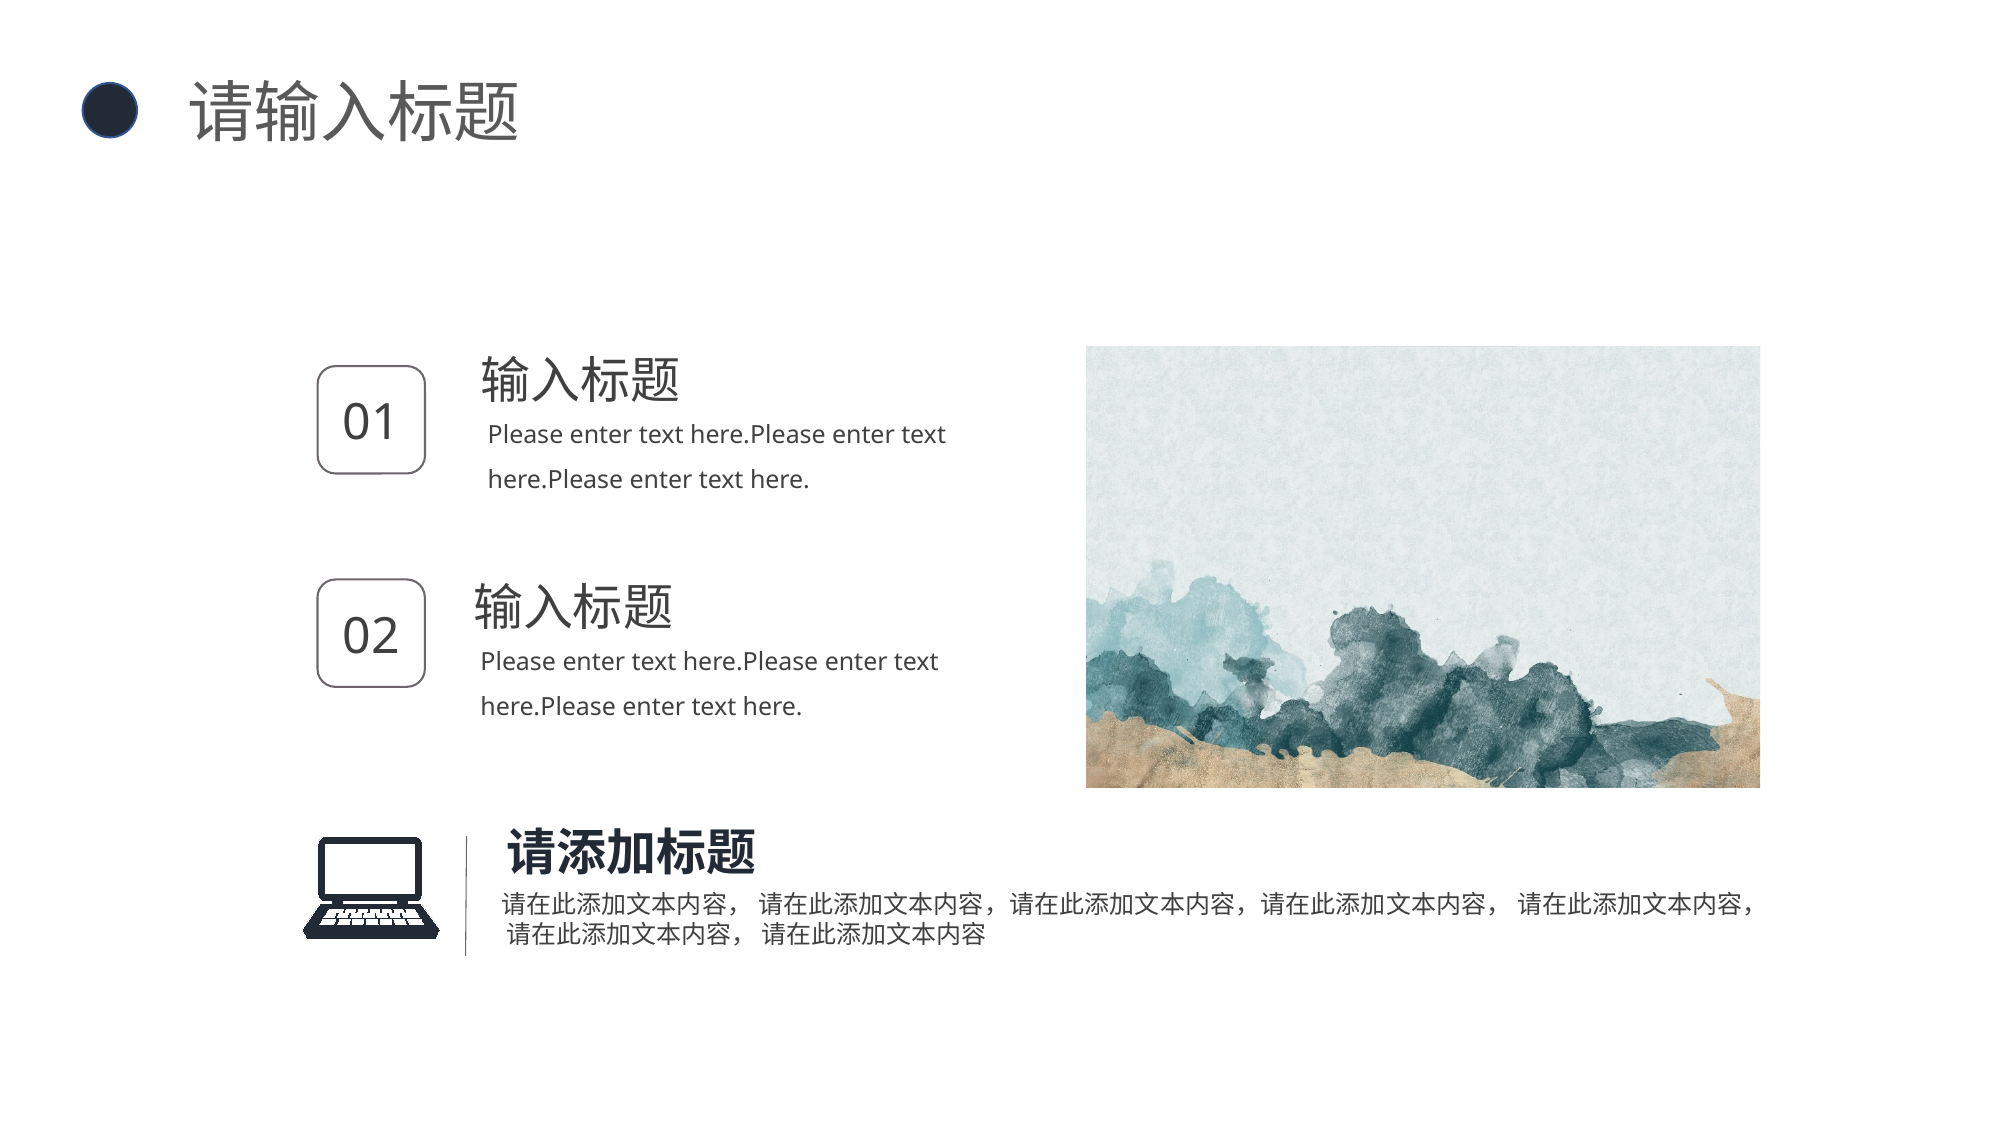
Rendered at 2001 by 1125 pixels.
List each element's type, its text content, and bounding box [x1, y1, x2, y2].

text_box 输入标题 [465, 340, 802, 416]
text_box 请添加标题 [491, 812, 772, 888]
text_box 02 [316, 578, 426, 688]
text_box 输入标题 [458, 567, 795, 643]
text_box [81, 81, 139, 139]
text_box [302, 836, 441, 940]
text_box Please enter text here.Please enter text here.Please enter text here. [465, 623, 1015, 728]
text_box 请输入标题 [172, 62, 536, 157]
text_box 01 [316, 365, 427, 475]
picture [1085, 346, 1761, 788]
text_box Please enter text here.Please enter text here.Please enter text here. [472, 396, 1039, 501]
text_box 请在此添加文本内容， 请在此添加文本内容，请在此添加文本内容，请在此添加文本内容， 请在此添加文本内容， 请在此添加文本内容， 请在此添加文本内容 [501, 888, 1745, 949]
